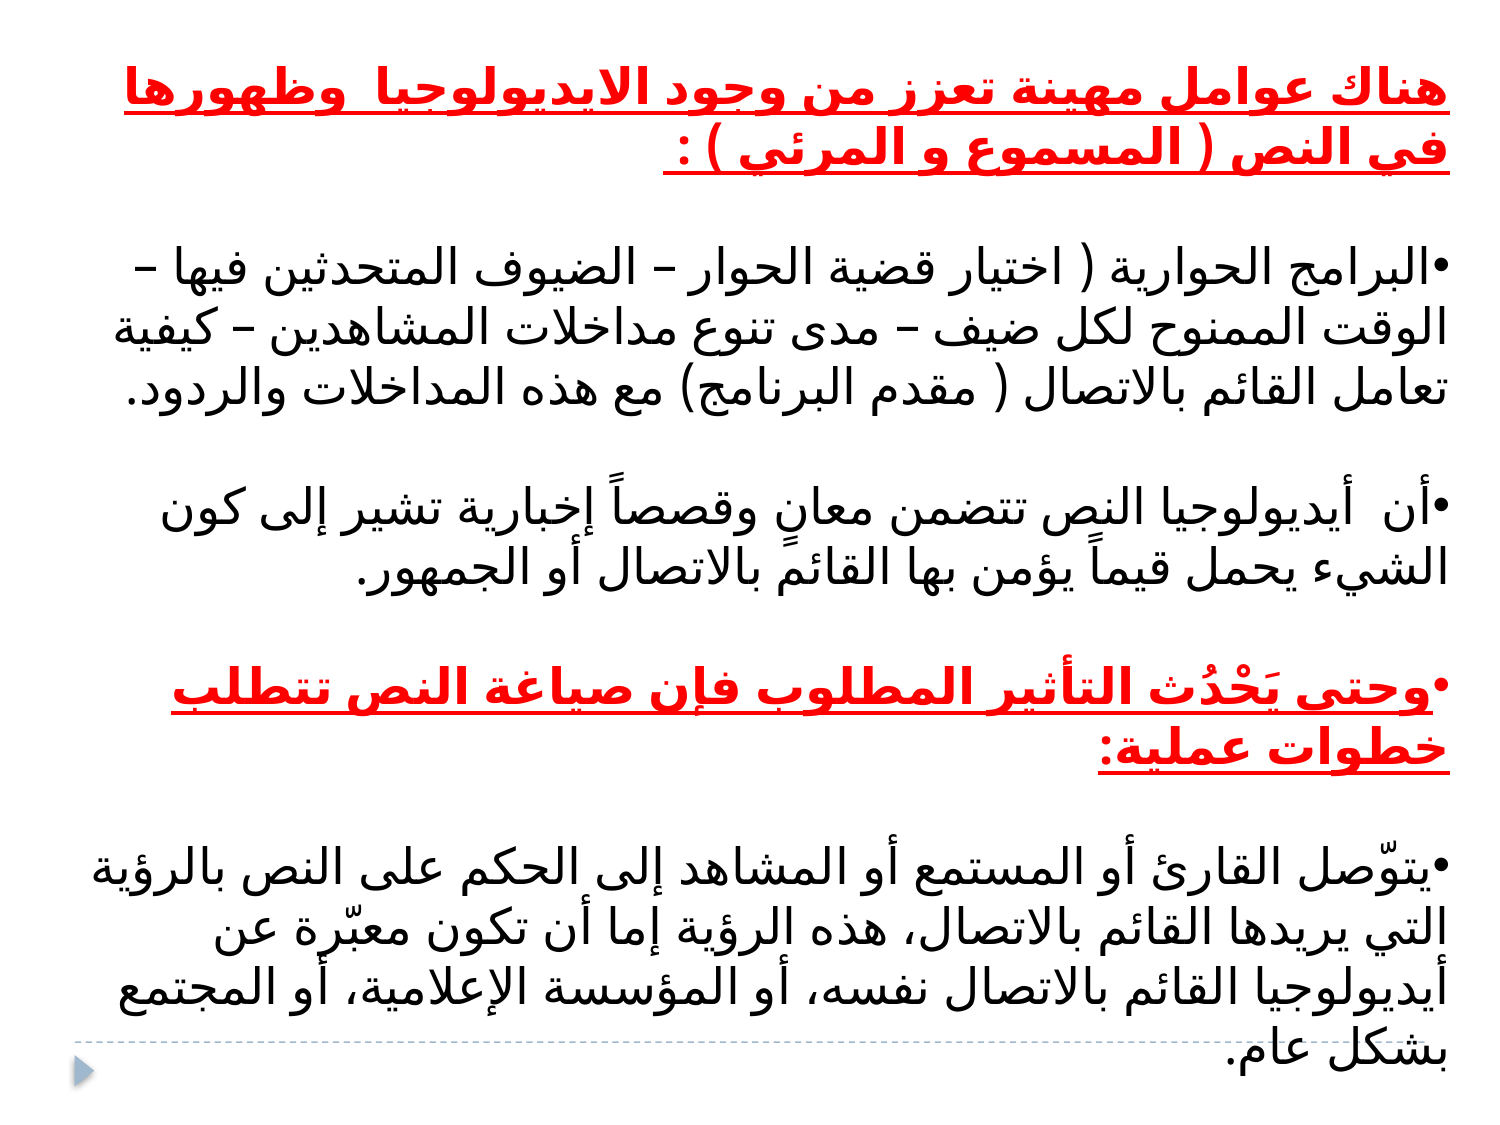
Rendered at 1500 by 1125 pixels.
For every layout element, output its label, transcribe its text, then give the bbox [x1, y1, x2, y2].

text_box هناك عوامل مهينة تعزز من وجود الايديولوجيا وظهورها في النص ( المسموع و المرئي ) : البرامج الحوارية ( اختيار قضية الحوار – الضيوف المتحدثين فيها – الوقت الممنوح لكل ضيف – مدى تنوع مداخلات المشاهدين – كيفية تعامل القائم بالاتصال ( مقدم البرنامج) مع هذه المداخلات والردود. أن أيديولوجيا النص تتضمن معانٍ وقصصاً إخبارية تشير إلى كون الشيء يحمل قيماً يؤمن بها القائم بالاتصال أو الجمهور. وحتى يَحْدُث التأثير المطلوب فإن صياغة النص تتطلب خطوات عملية: يتوّصل القارئ أو المستمع أو المشاهد إلى الحكم على النص بالرؤية التي يريدها القائم بالاتصال، هذه الرؤية إما أن تكون معبّرة عن أيديولوجيا القائم بالاتصال نفسه، أو المؤسسة الإعلامية، أو المجتمع بشكل عام. [35, 46, 1465, 1082]
